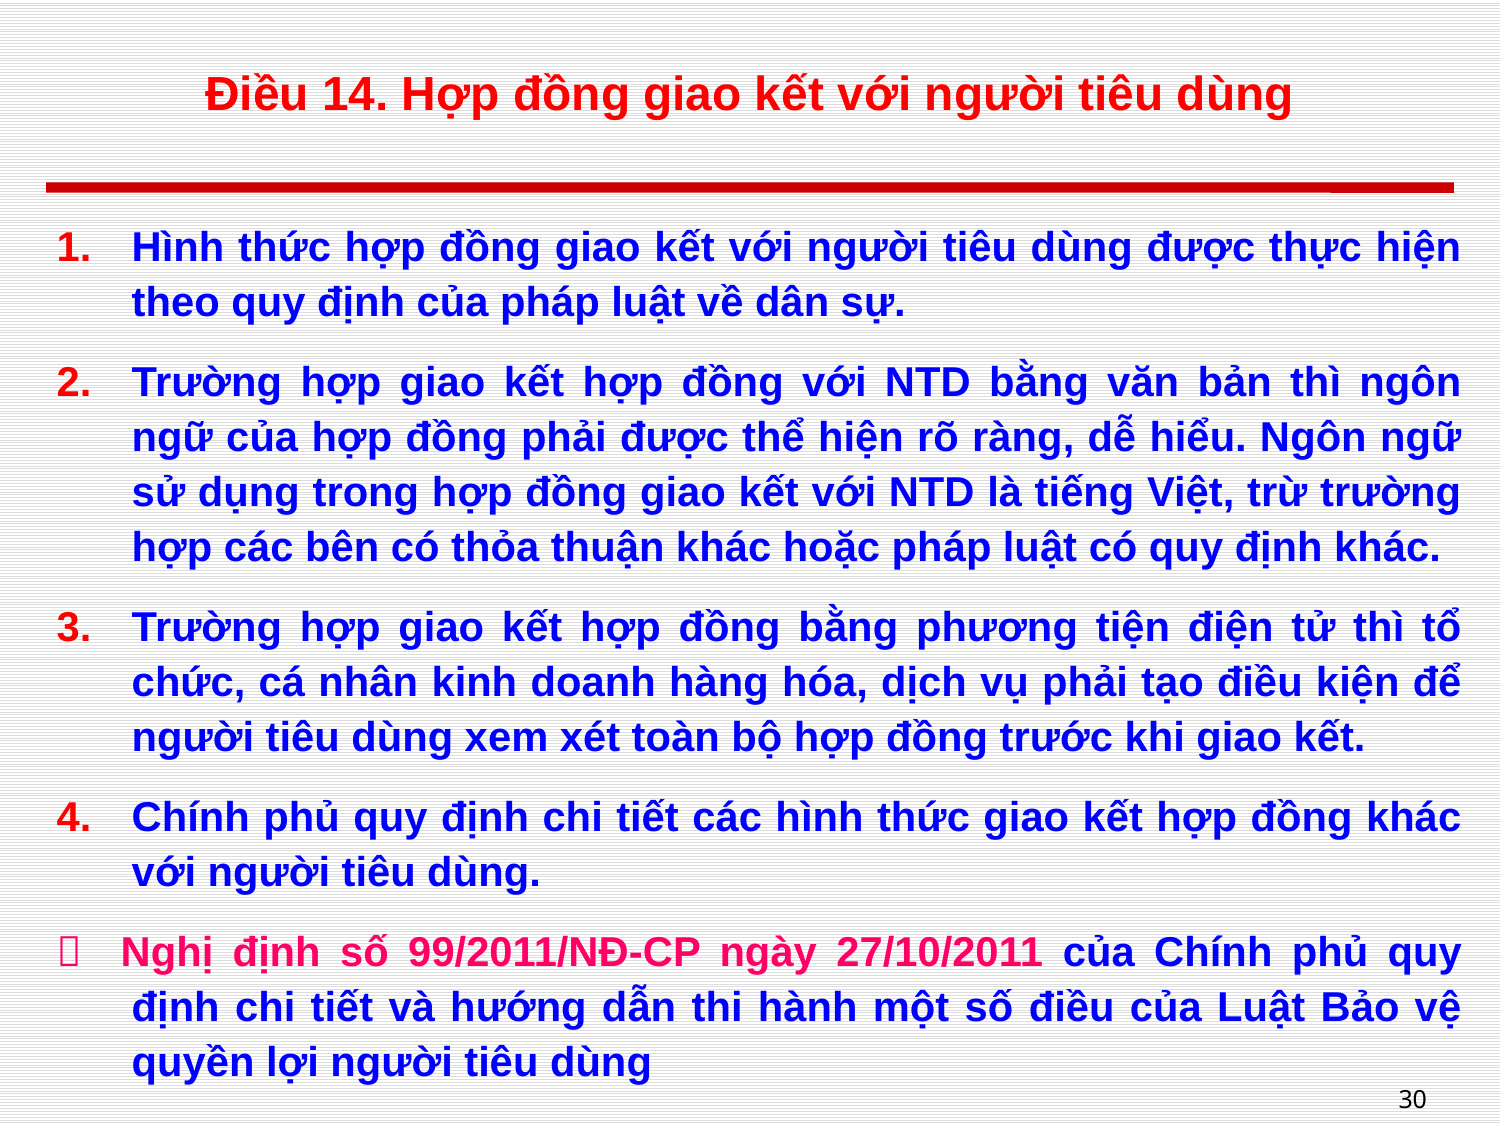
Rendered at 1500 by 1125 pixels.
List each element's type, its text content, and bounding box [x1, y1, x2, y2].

text_box Hình thức hợp đồng giao kết với người tiêu dùng được thực hiện theo quy định của pháp luật về dân sự. Trường hợp giao kết hợp đồng với NTD bằng văn bản thì ngôn ngữ của hợp đồng phải được thể hiện rõ ràng, dễ hiểu. Ngôn ngữ sử dụng trong hợp đồng giao kết với NTD là tiếng Việt, trừ trường hợp các bên có thỏa thuận khác hoặc pháp luật có quy định khác. Trường hợp giao kết hợp đồng bằng phương tiện điện tử thì tổ chức, cá nhân kinh doanh hàng hóa, dịch vụ phải tạo điều kiện để người tiêu dùng xem xét toàn bộ hợp đồng trước khi giao kết. Chính phủ quy định chi tiết các hình thức giao kết hợp đồng khác với người tiêu dùng.  Nghị định số 99/2011/NĐ-CP ngày 27/10/2011 của Chính phủ quy định chi tiết và hướng dẫn thi hành một số điều của Luật Bảo vệ quyền lợi người tiêu dùng [23, 199, 1477, 1088]
title Điều 14. Hợp đồng giao kết với người tiêu dùng [38, 24, 1463, 150]
